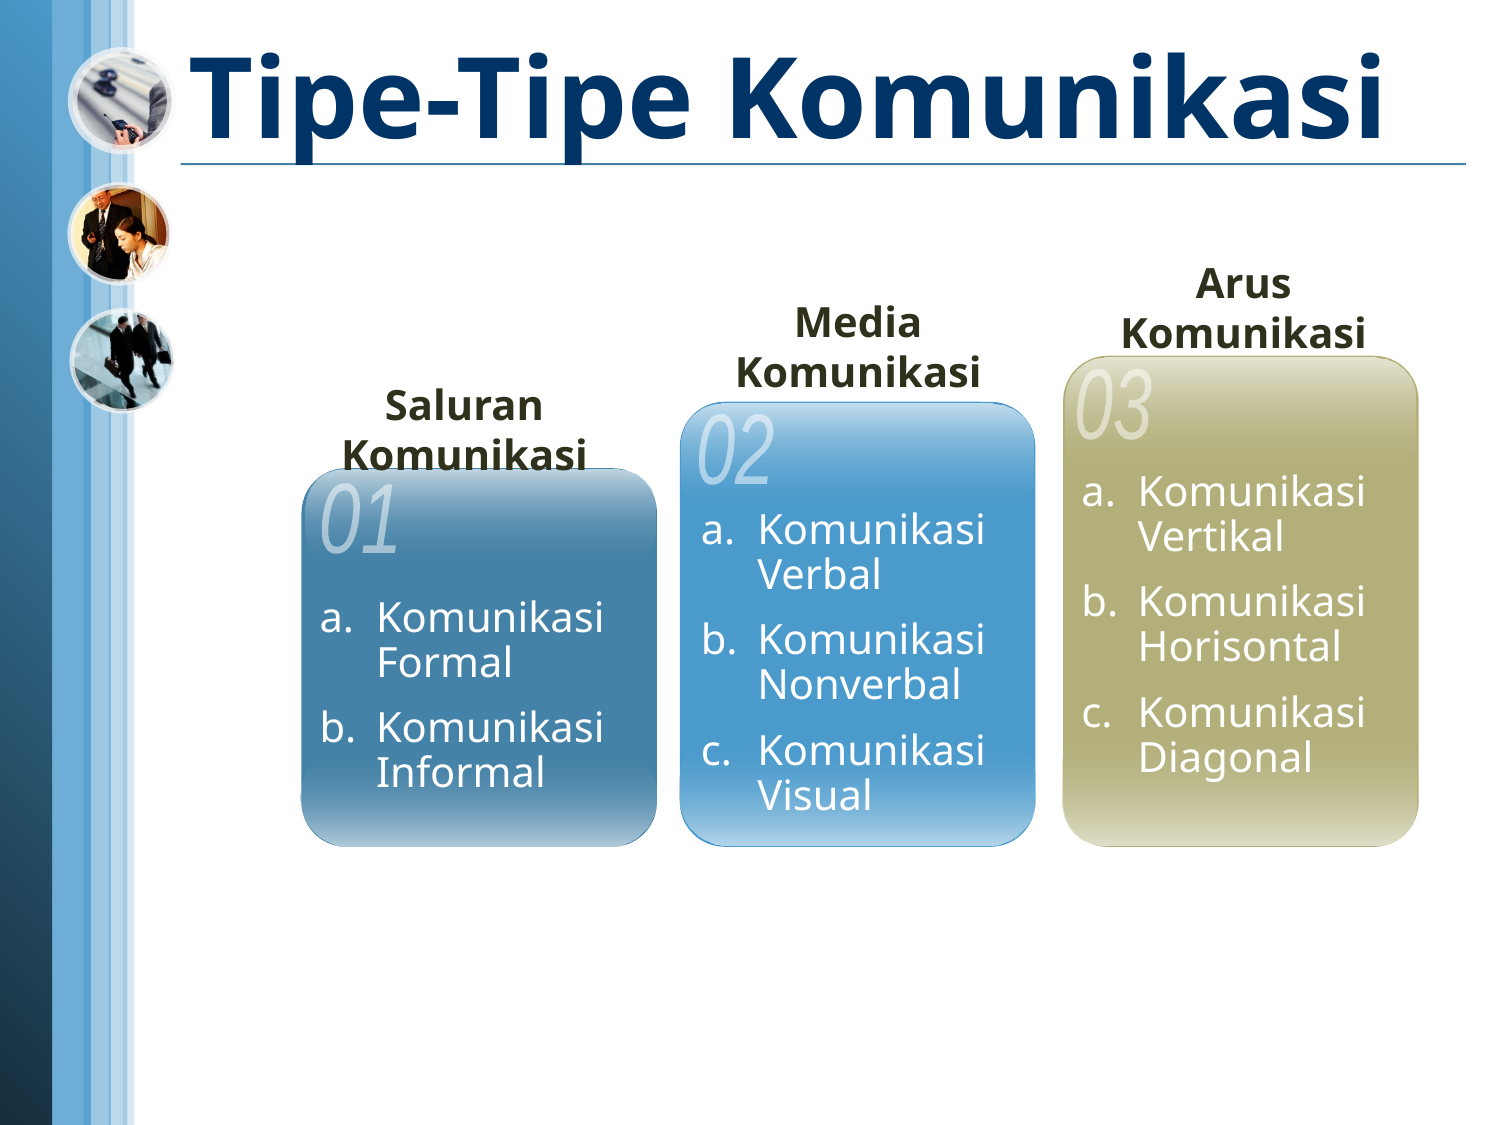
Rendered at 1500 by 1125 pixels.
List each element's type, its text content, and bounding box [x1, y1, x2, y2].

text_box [300, 467, 658, 848]
picture [75, 313, 171, 408]
picture [78, 57, 166, 144]
text_box Saluran Komunikasi [322, 371, 607, 466]
text_box Media Komunikasi [716, 288, 1000, 400]
title Tipe-Tipe Komunikasi [172, 10, 1479, 177]
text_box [679, 401, 1036, 847]
text_box Arus Komunikasi [1103, 249, 1385, 354]
picture [74, 189, 166, 279]
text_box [1062, 355, 1419, 848]
